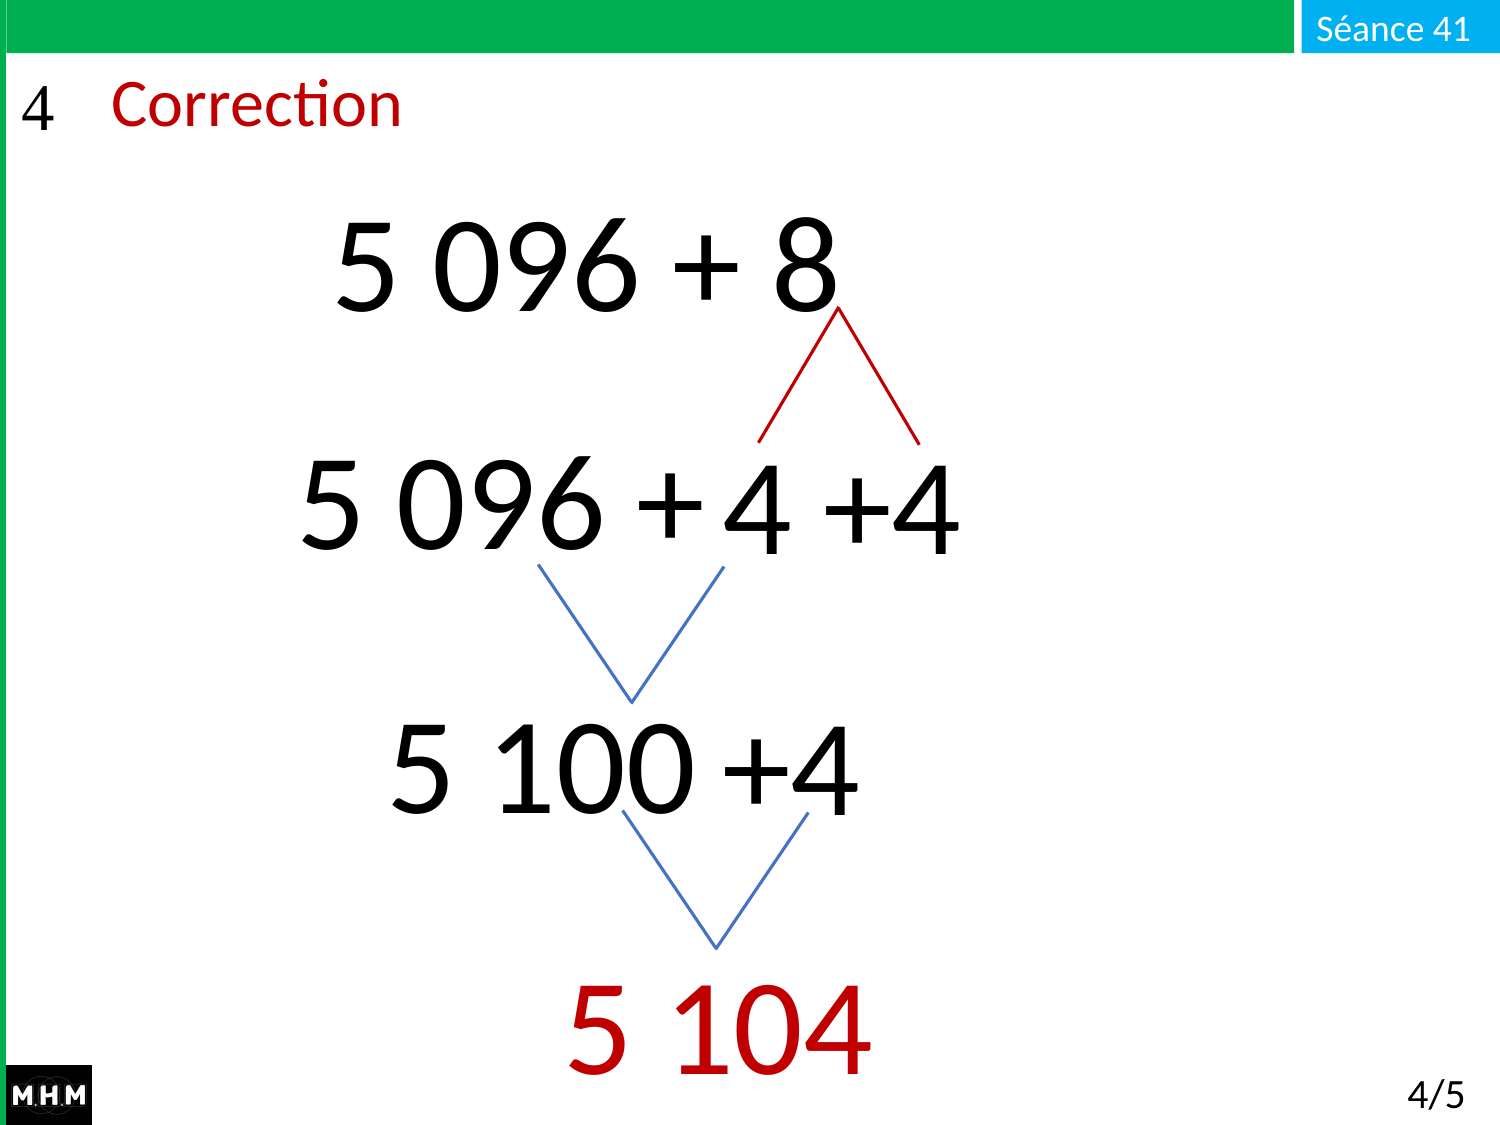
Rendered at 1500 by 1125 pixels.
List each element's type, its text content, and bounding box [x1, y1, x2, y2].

text_box 5 096 + 8 [281, 166, 924, 346]
list 4/5 [1373, 1064, 1500, 1125]
picture [6, 1065, 92, 1125]
text_box +4 [707, 670, 981, 850]
text_box 5 096 + [281, 404, 766, 585]
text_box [758, 306, 920, 445]
text_box 5 104 [548, 929, 938, 1110]
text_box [622, 810, 809, 950]
text_box 5 100 [371, 669, 707, 849]
title Correction [96, 60, 1391, 150]
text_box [538, 564, 724, 704]
text_box 4 +4 [724, 409, 1171, 590]
